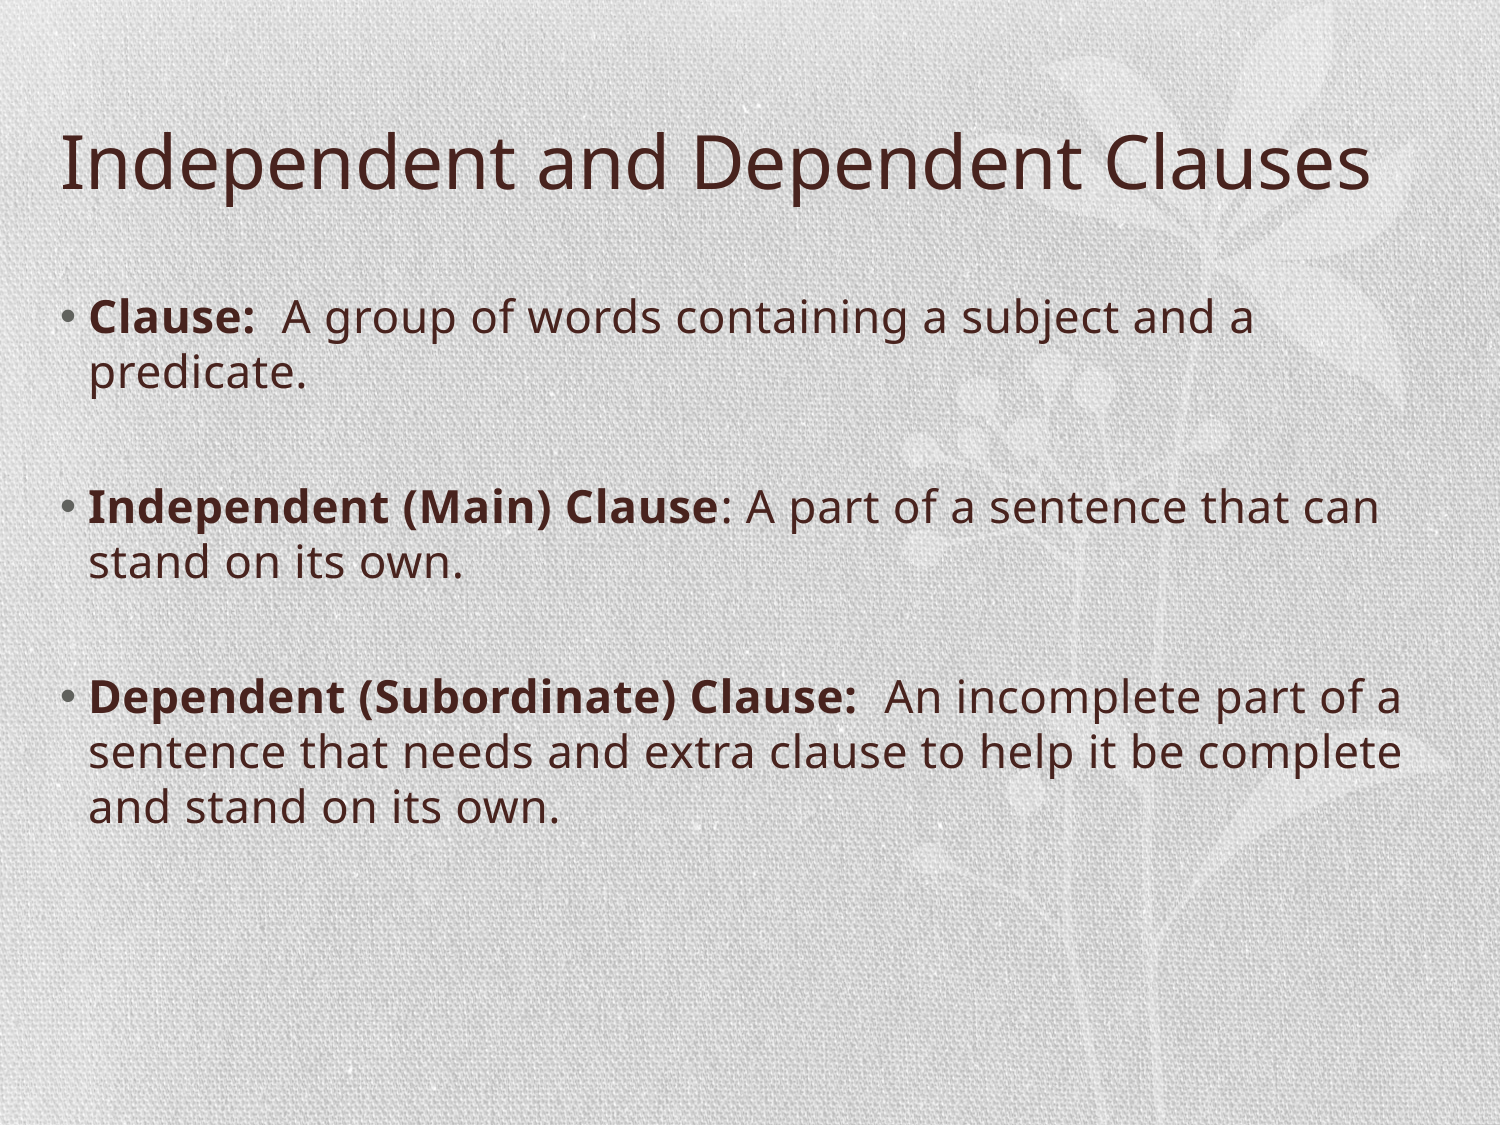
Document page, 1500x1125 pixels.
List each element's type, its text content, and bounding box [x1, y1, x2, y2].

title Independent and Dependent Clauses [45, 37, 1455, 213]
list Clause: A group of words containing a subject and a predicate. Independent (Main) Clause: A part of a sentence that can stand on its own. Dependent (Subordinate) Clause: An incomplete part of a sentence that needs and extra clause to help it be complete and stand on its own. [45, 213, 1455, 1023]
